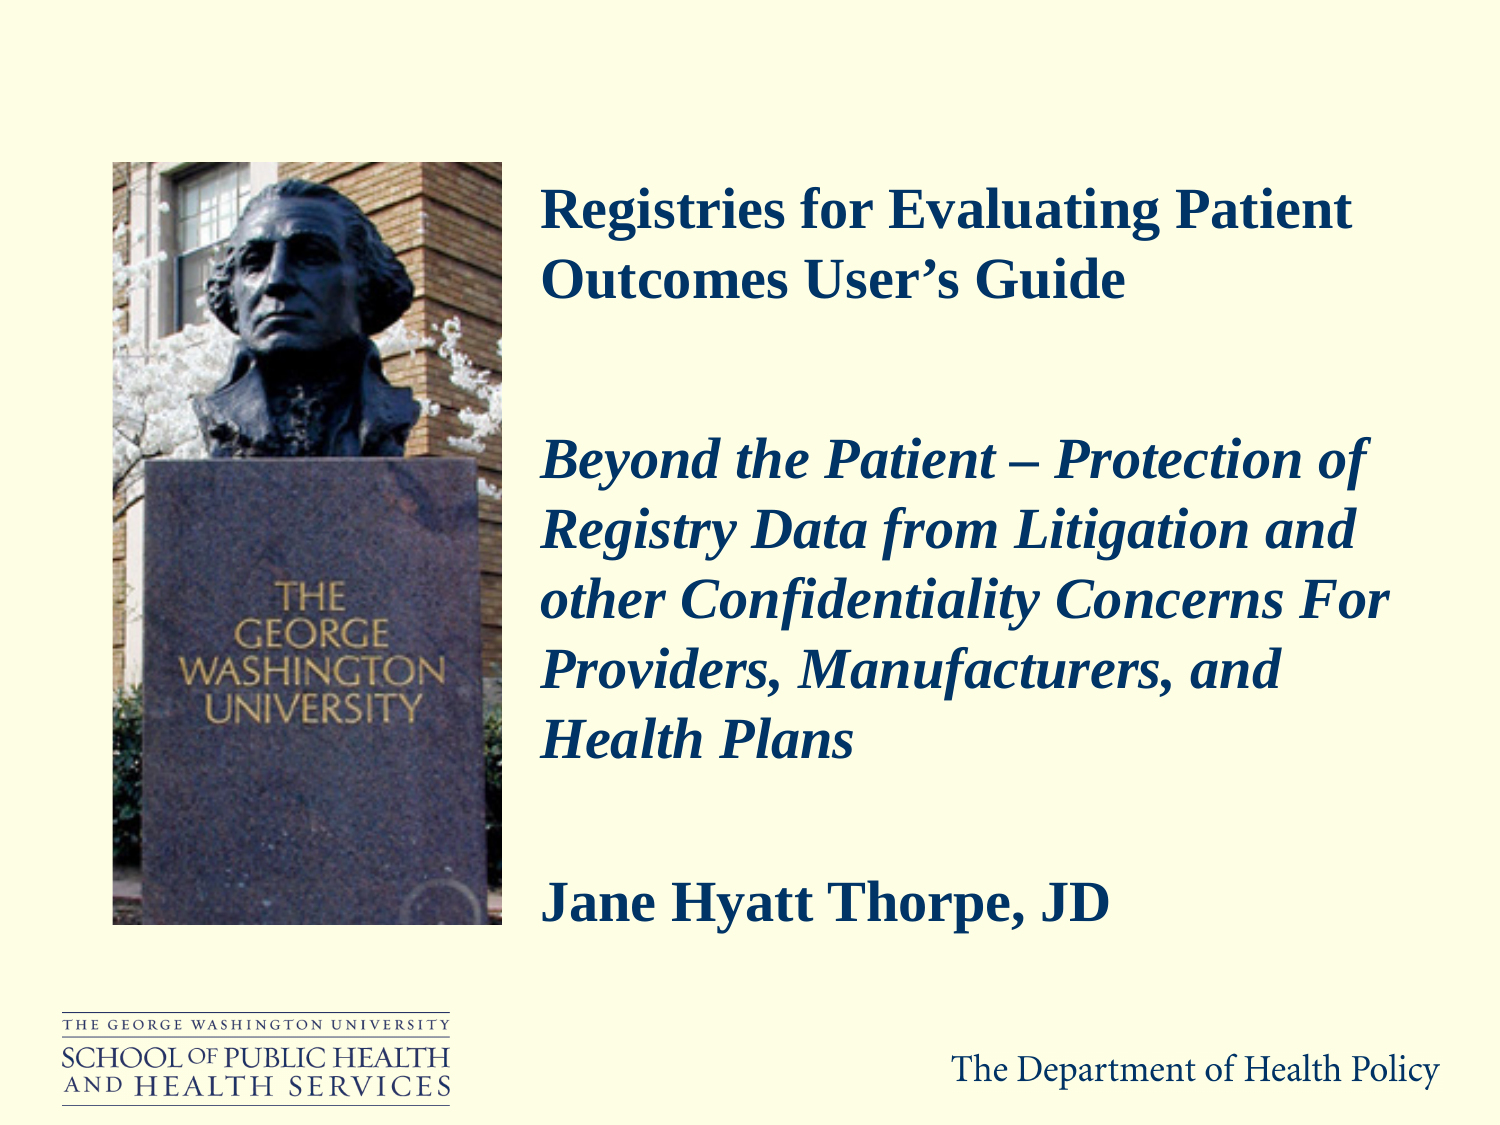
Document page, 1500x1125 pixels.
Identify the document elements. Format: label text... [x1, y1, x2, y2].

subtitle Beyond the Patient – Protection of Registry Data from Litigation and other Confidentiality Concerns For Providers, Manufacturers, and Health Plans Jane Hyatt Thorpe, JD [525, 412, 1463, 700]
title Registries for Evaluating Patient Outcomes User’s Guide [525, 162, 1463, 404]
picture [950, 1049, 1443, 1092]
picture [112, 162, 503, 926]
picture [62, 1012, 450, 1106]
